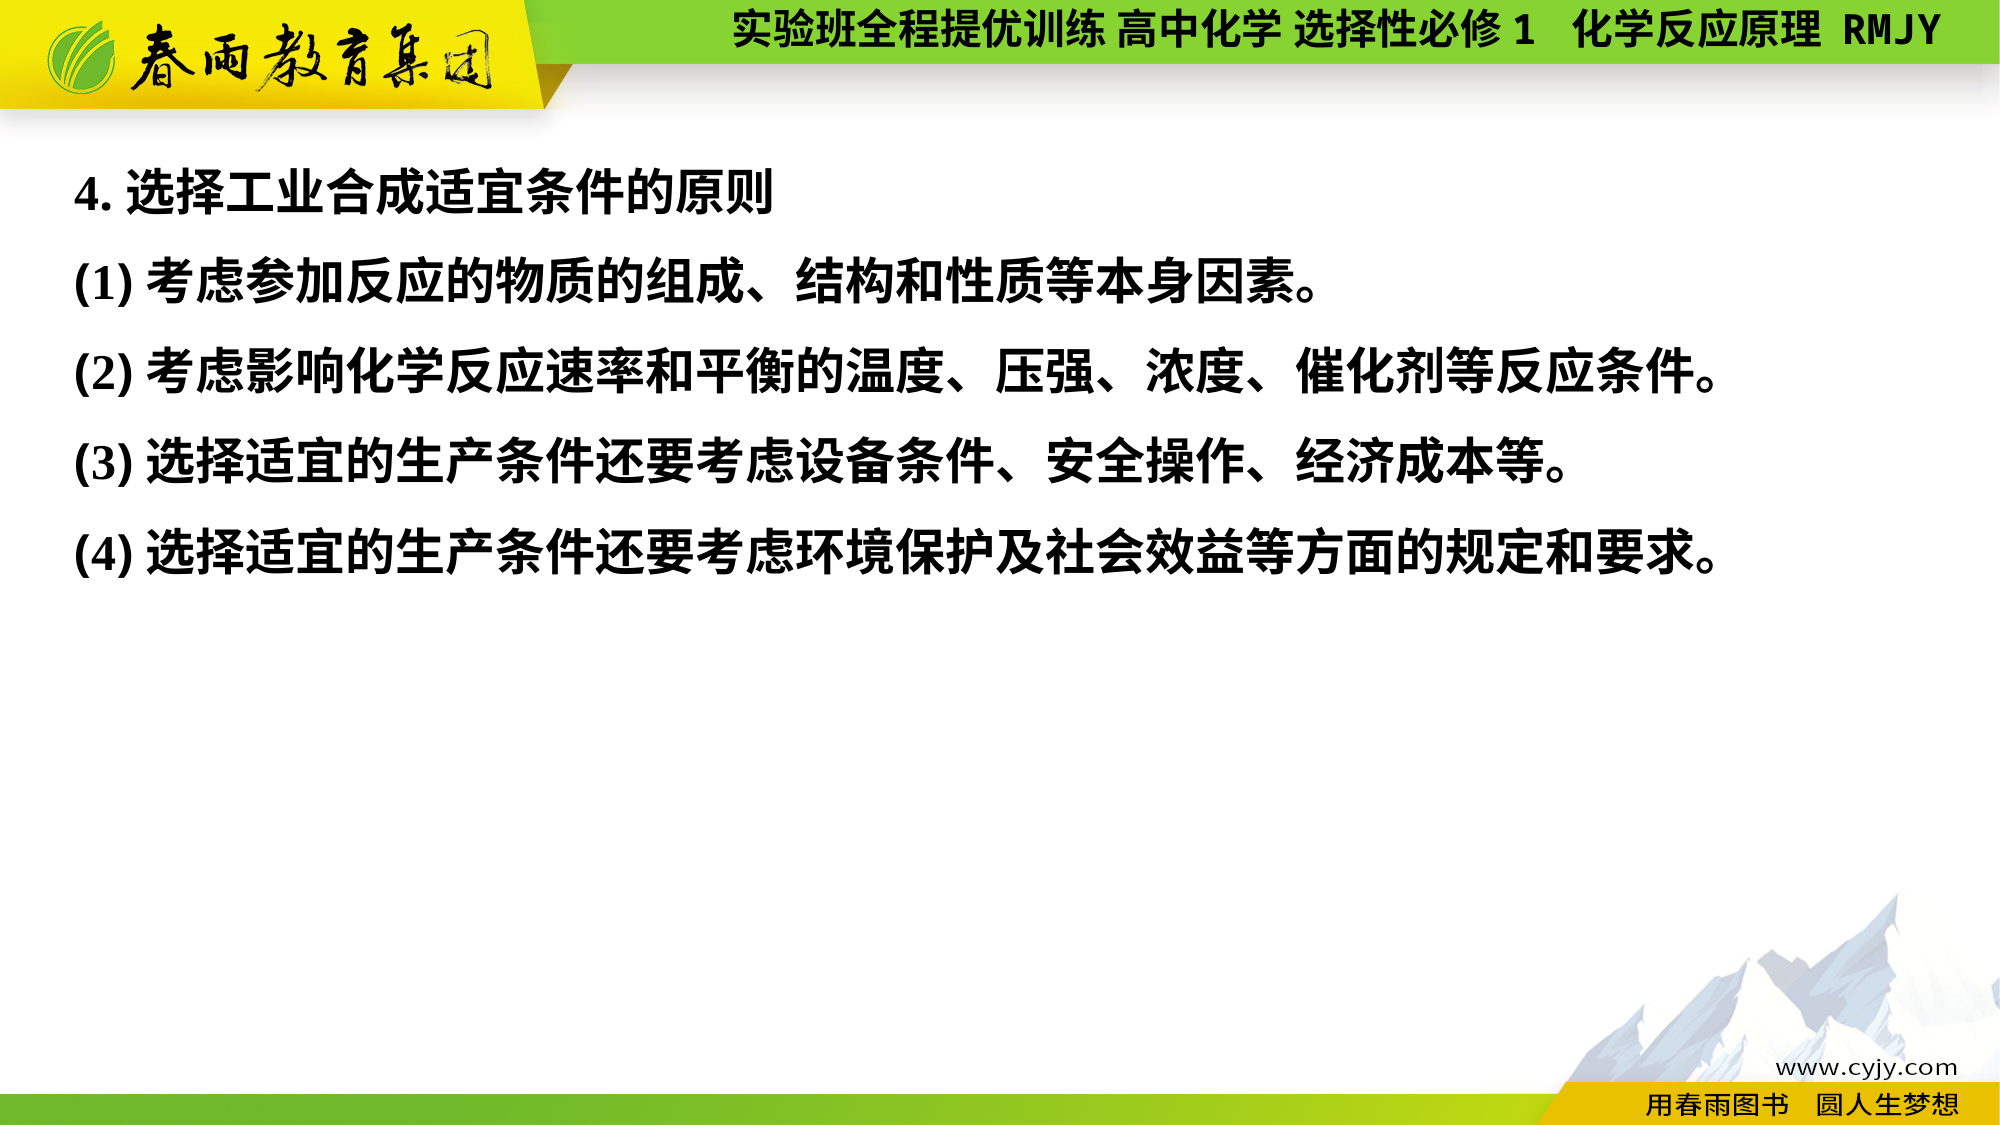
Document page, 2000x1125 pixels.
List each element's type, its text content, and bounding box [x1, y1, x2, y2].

list 4.选择工业合成适宜条件的原则 (1)考虑参加反应的物质的组成、结构和性质等本身因素。 (2)考虑影响化学反应速率和平衡的温度、压强、浓度、催化剂等反应条件。 (3)选择适宜的生产条件还要考虑设备条件、安全操作、经济成本等。 (4)选择适宜的生产条件还要考虑环境保护及社会效益等方面的规定和要求。 [59, 122, 1944, 581]
picture [0, 0, 2000, 1125]
